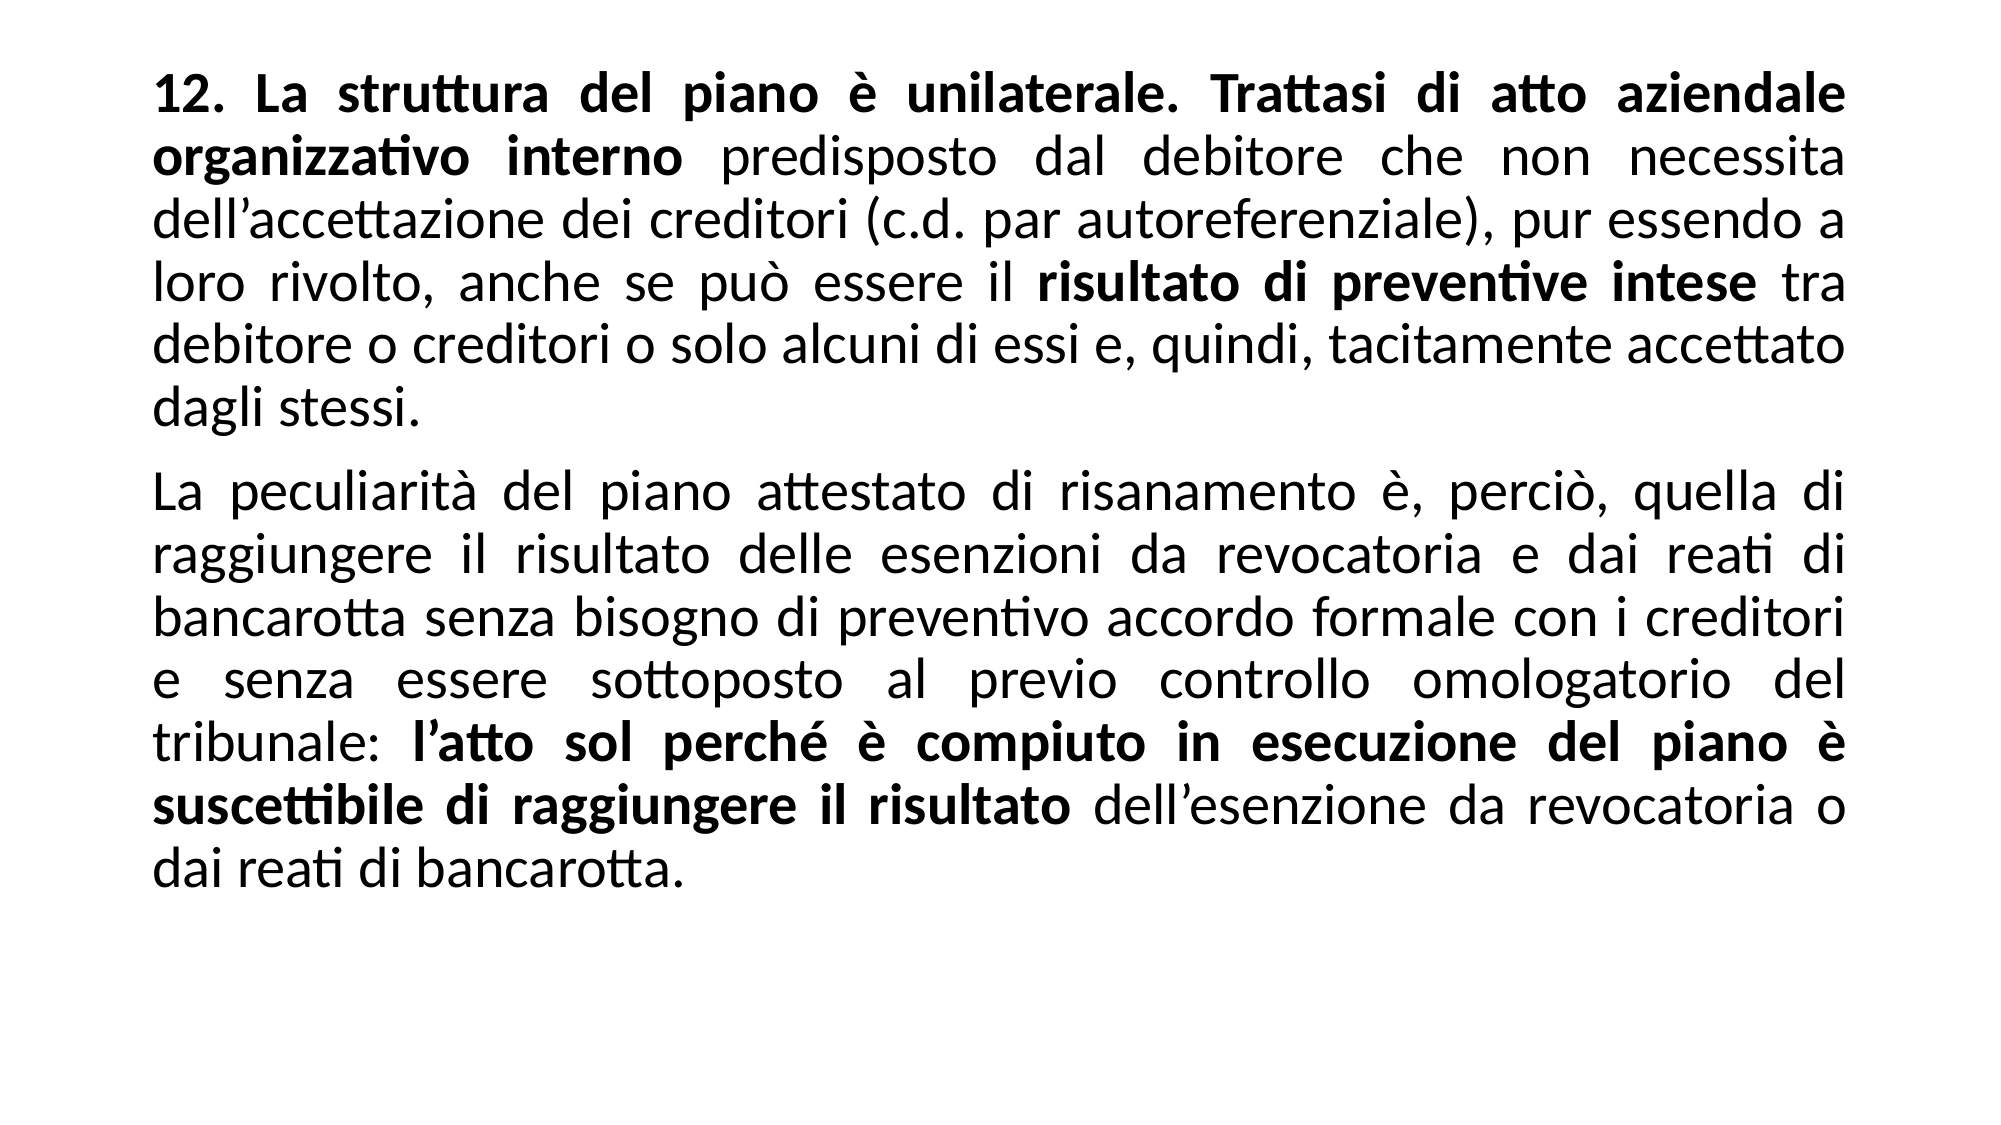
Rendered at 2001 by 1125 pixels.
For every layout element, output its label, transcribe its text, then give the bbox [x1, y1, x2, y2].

list 12. La struttura del piano è unilaterale. Trattasi di atto aziendale organizzativo interno predisposto dal debitore che non necessita dell’accettazione dei creditori (c.d. par autoreferenziale), pur essendo a loro rivolto, anche se può essere il risultato di preventive intese tra debitore o creditori o solo alcuni di essi e, quindi, tacitamente accettato dagli stessi. La peculiarità del piano attestato di risanamento è, perciò, quella di raggiungere il risultato delle esenzioni da revocatoria e dai reati di bancarotta senza bisogno di preventivo accordo formale con i creditori e senza essere sottoposto al previo controllo omologatorio del tribunale: l’atto sol perché è compiuto in esecuzione del piano è suscettibile di raggiungere il risultato dell’esenzione da revocatoria o dai reati di bancarotta. [137, 54, 1863, 1006]
